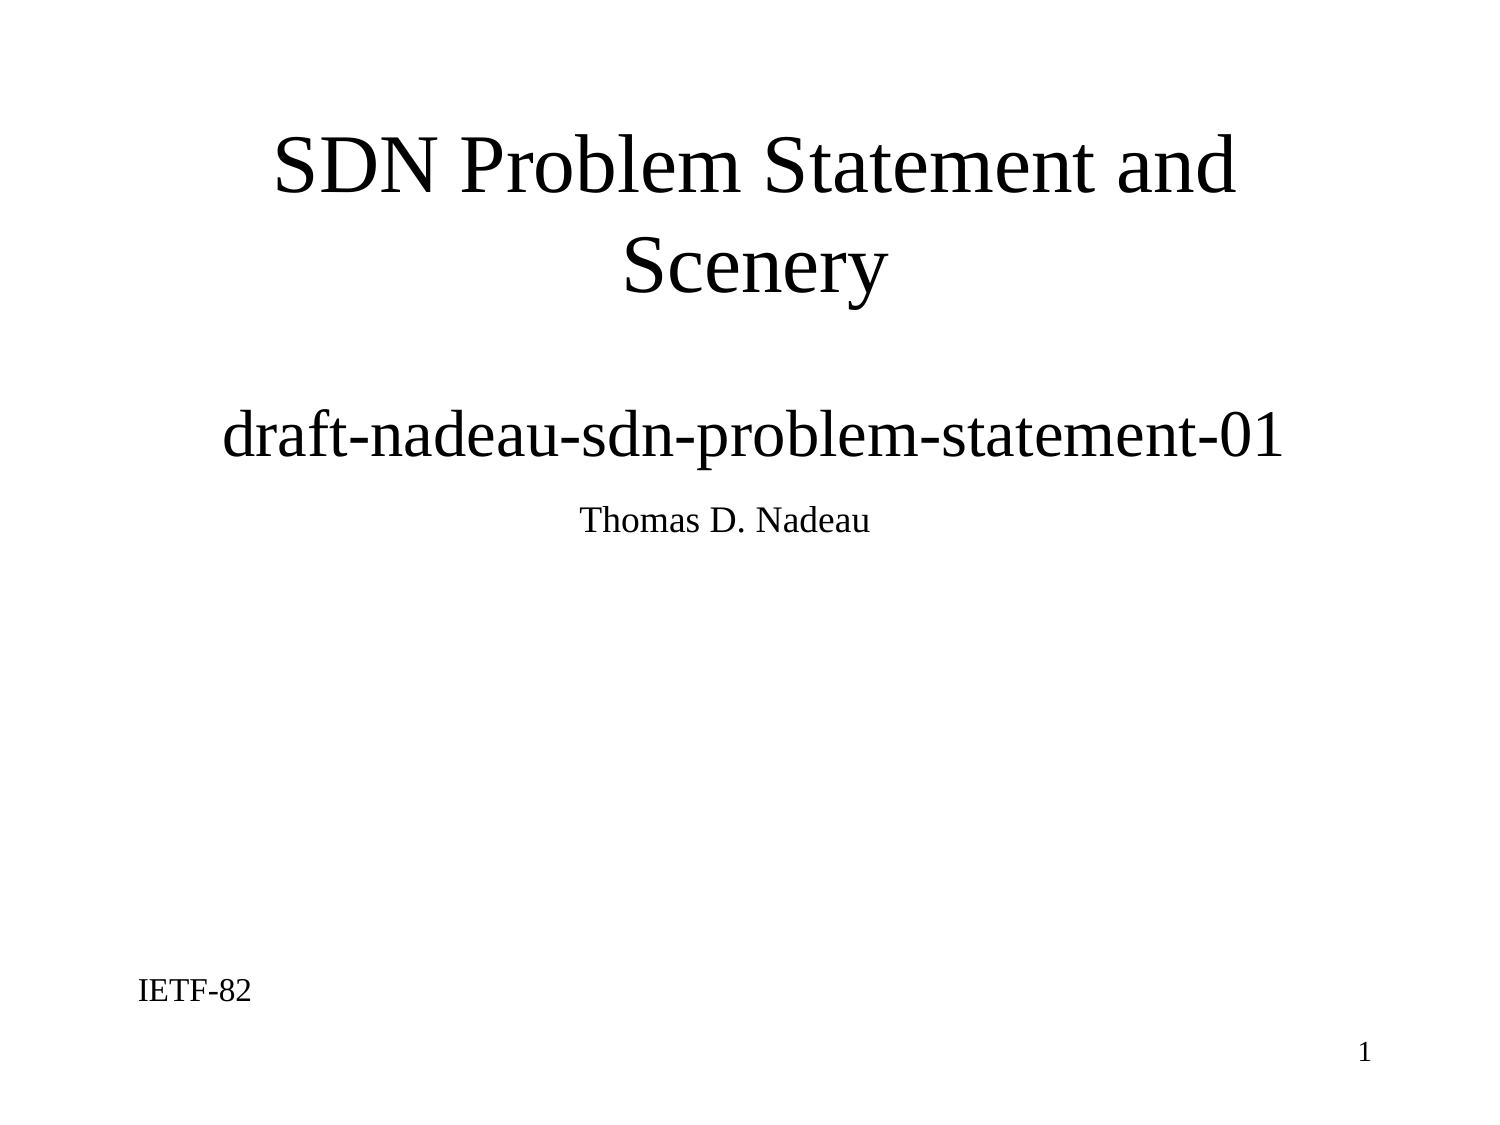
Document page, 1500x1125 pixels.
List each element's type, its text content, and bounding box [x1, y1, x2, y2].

slide_number 1 [1074, 1025, 1388, 1100]
subtitle Thomas D. Nadeau [200, 487, 1250, 775]
text_box IETF-82 [123, 961, 268, 1016]
title SDN Problem Statement and Scenery draft-nadeau-sdn-problem-statement-01 [117, 145, 1393, 334]
